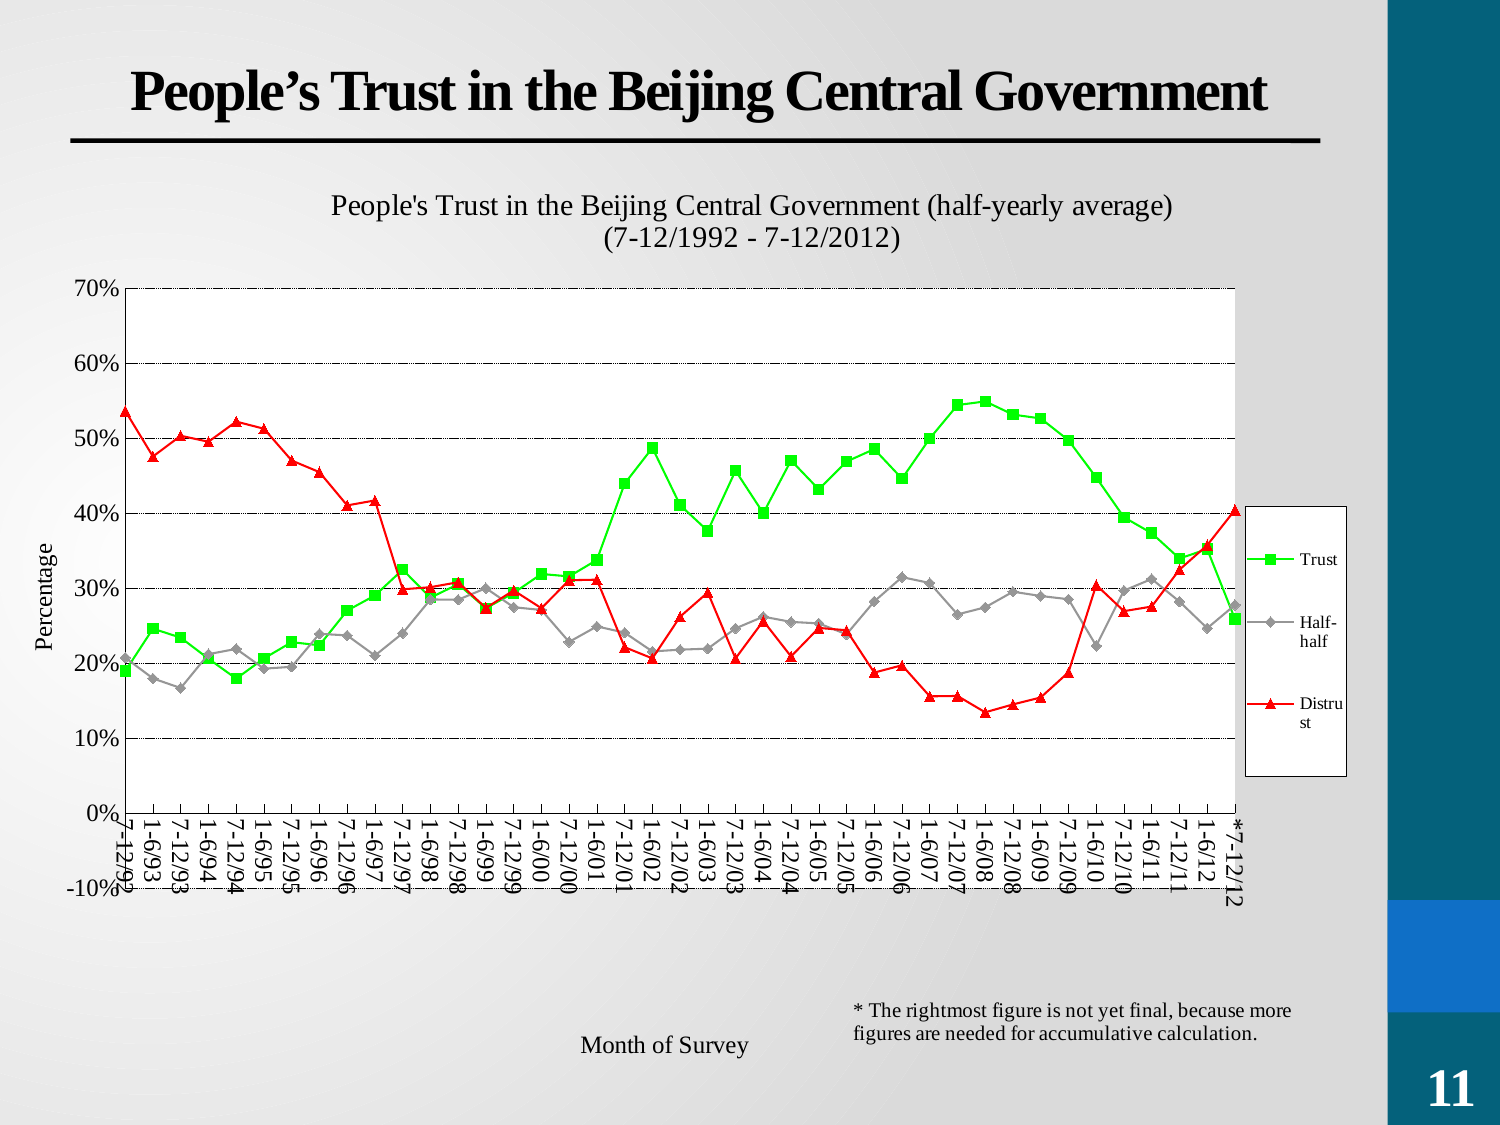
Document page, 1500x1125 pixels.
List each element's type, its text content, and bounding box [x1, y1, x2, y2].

chart [0, 160, 1365, 1071]
text_box 11 [1403, 1045, 1500, 1125]
title People’s Trust in the Beijing Central Government [75, 45, 1325, 129]
